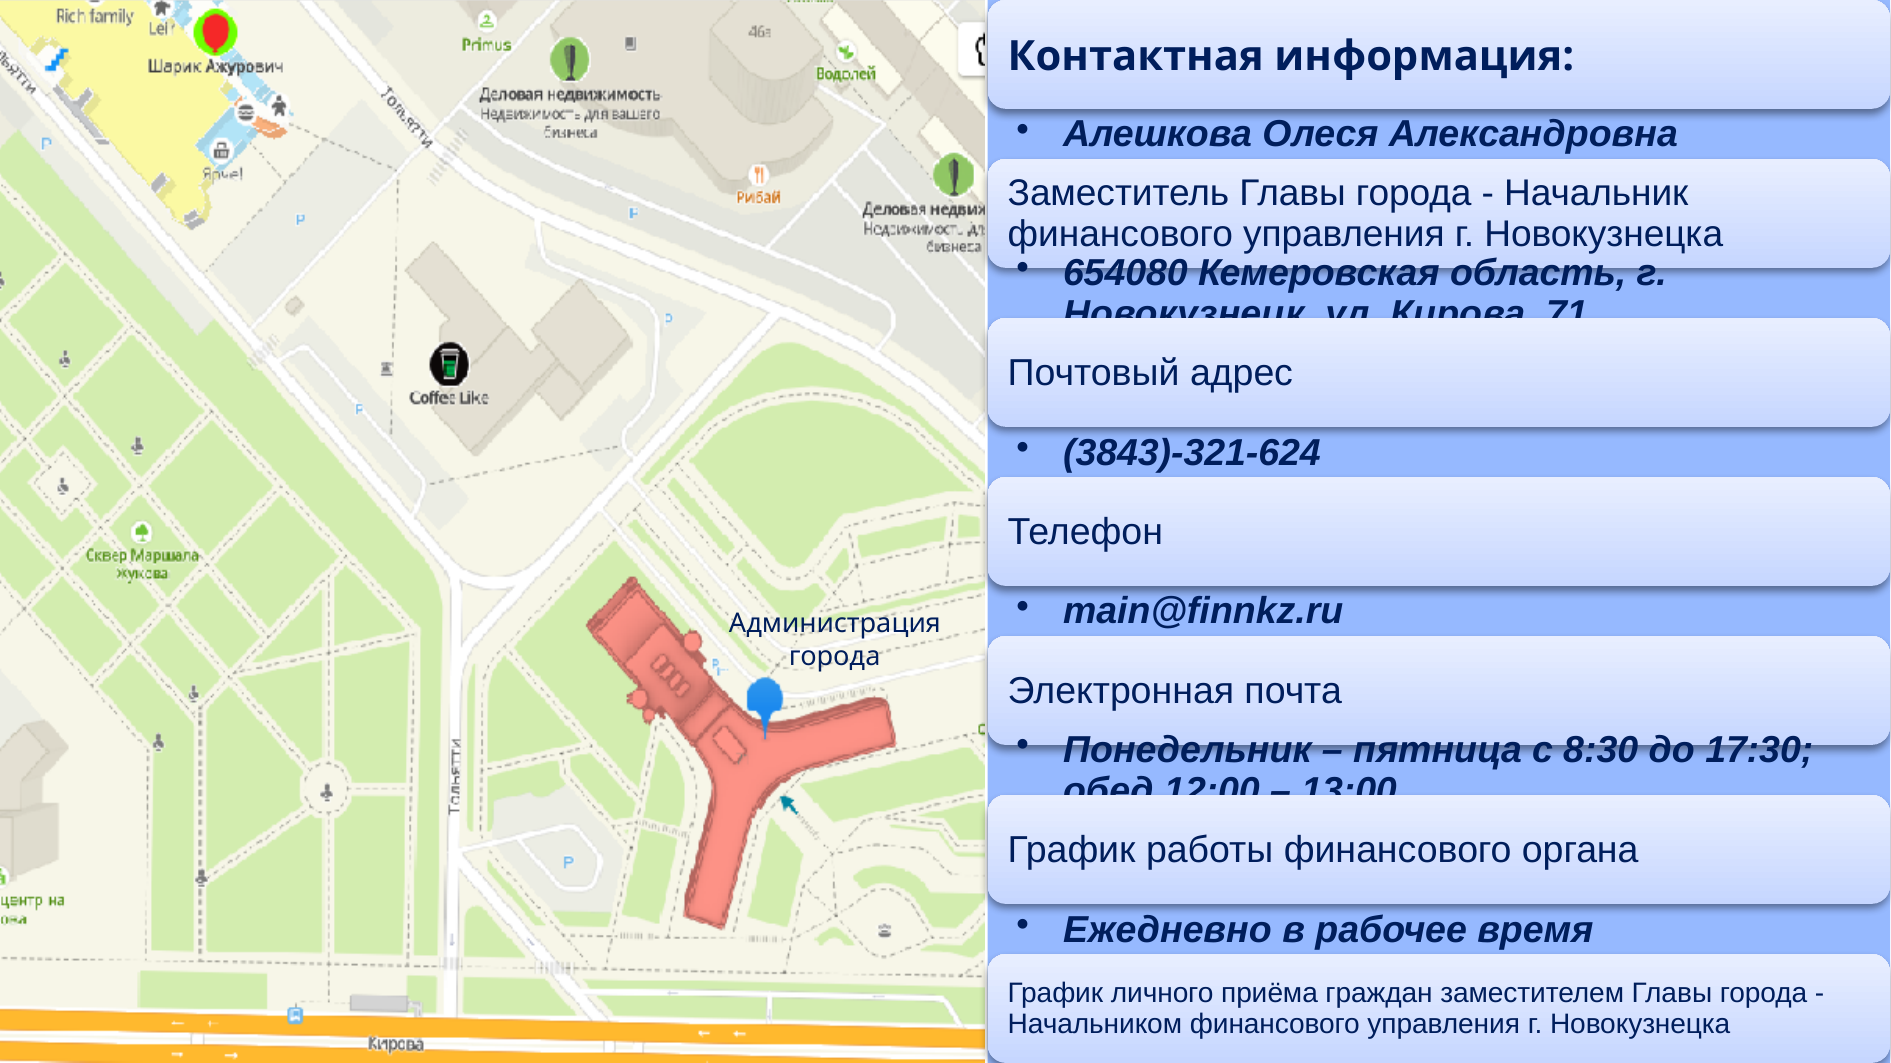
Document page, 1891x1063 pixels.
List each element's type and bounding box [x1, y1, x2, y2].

text_box [987, 0, 1891, 1063]
picture [0, 0, 985, 1063]
